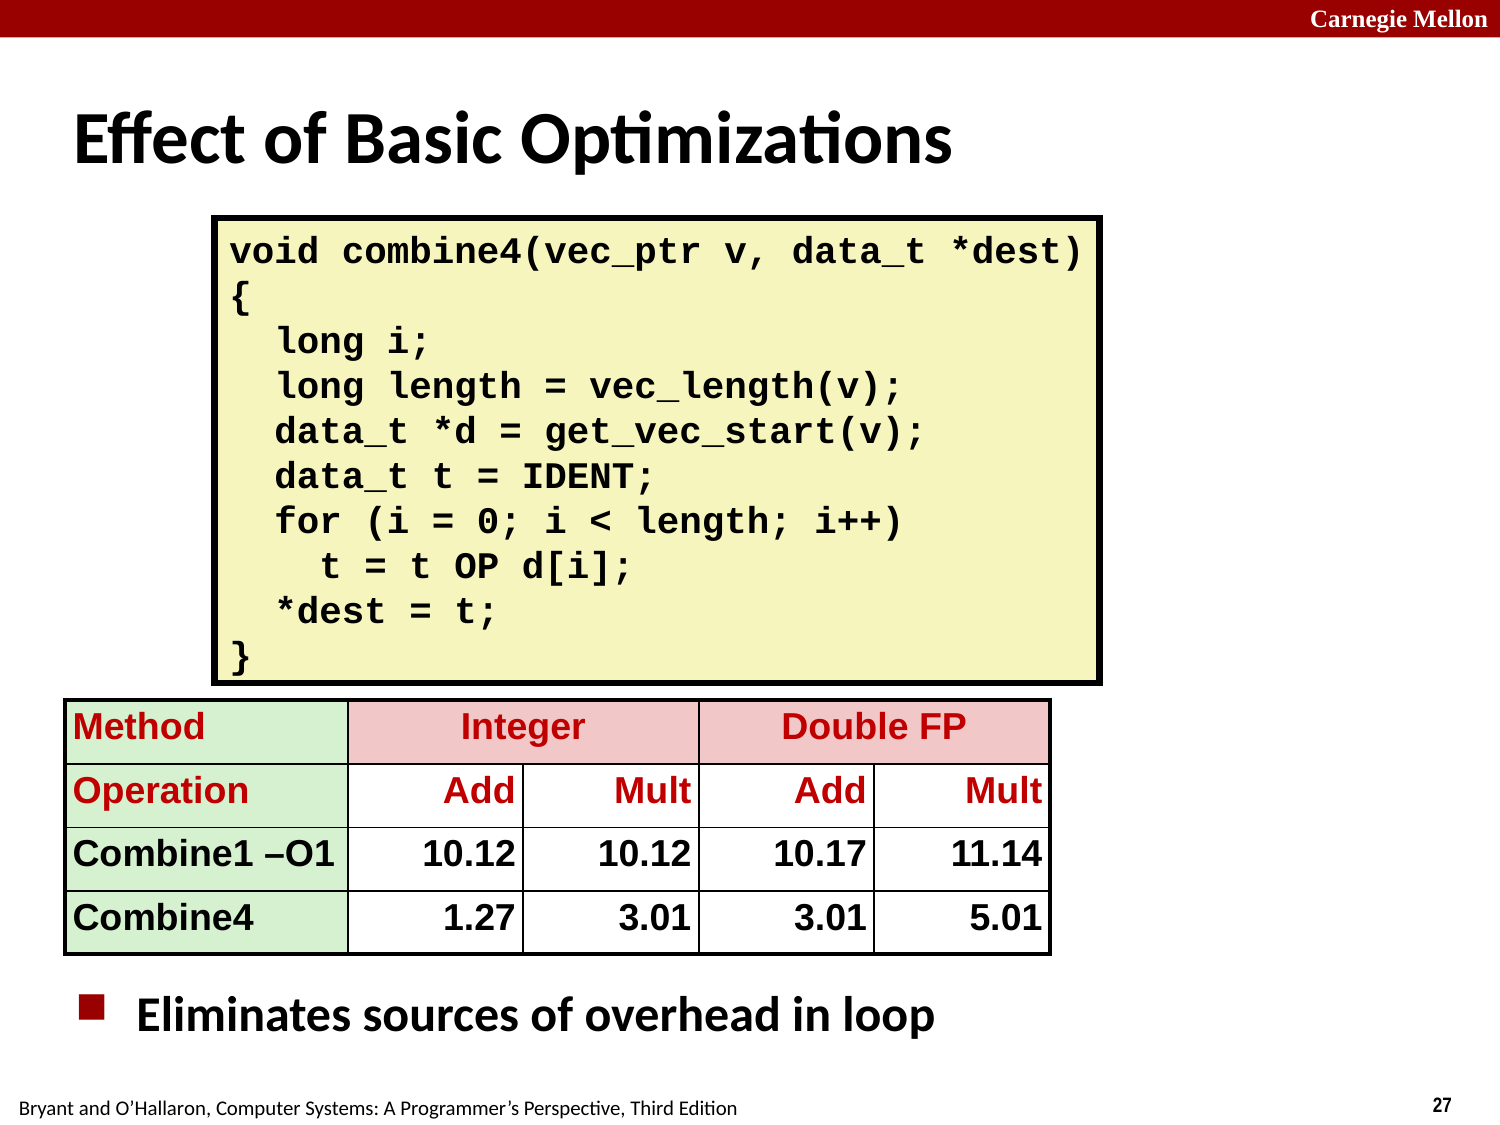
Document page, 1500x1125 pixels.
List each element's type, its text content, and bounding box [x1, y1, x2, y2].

table_cell 3.01 [700, 892, 873, 952]
text_box void combine4(vec_ptr v, data_t *dest) { long i; long length = vec_length(v); data_t *d = get_vec_start(v); data_t t = IDENT; for (i = 0; i < length; i++) t = t OP d[i]; *dest = t; } [214, 218, 1100, 683]
table_cell 3.01 [524, 892, 698, 952]
table_cell Mult [875, 765, 1048, 827]
table_cell Operation [67, 765, 347, 827]
table_cell 1.27 [349, 892, 522, 952]
table_cell Combine1 –O1 [67, 828, 347, 890]
table_cell Combine4 [67, 892, 347, 952]
table_cell 10.12 [524, 828, 698, 890]
table_cell 10.17 [700, 828, 873, 890]
table_cell 11.14 [875, 828, 1048, 890]
table_header Method [67, 702, 347, 763]
table_cell Add [349, 765, 522, 827]
table_header Integer [349, 702, 698, 763]
title Effect of Basic Optimizations [58, 71, 1305, 197]
table_cell 5.01 [875, 892, 1048, 952]
table_header Double FP [700, 702, 1048, 763]
table_cell Mult [524, 765, 698, 827]
table_cell 10.12 [349, 828, 522, 890]
table_cell Add [700, 765, 873, 827]
list Eliminates sources of overhead in loop [64, 973, 1361, 1063]
